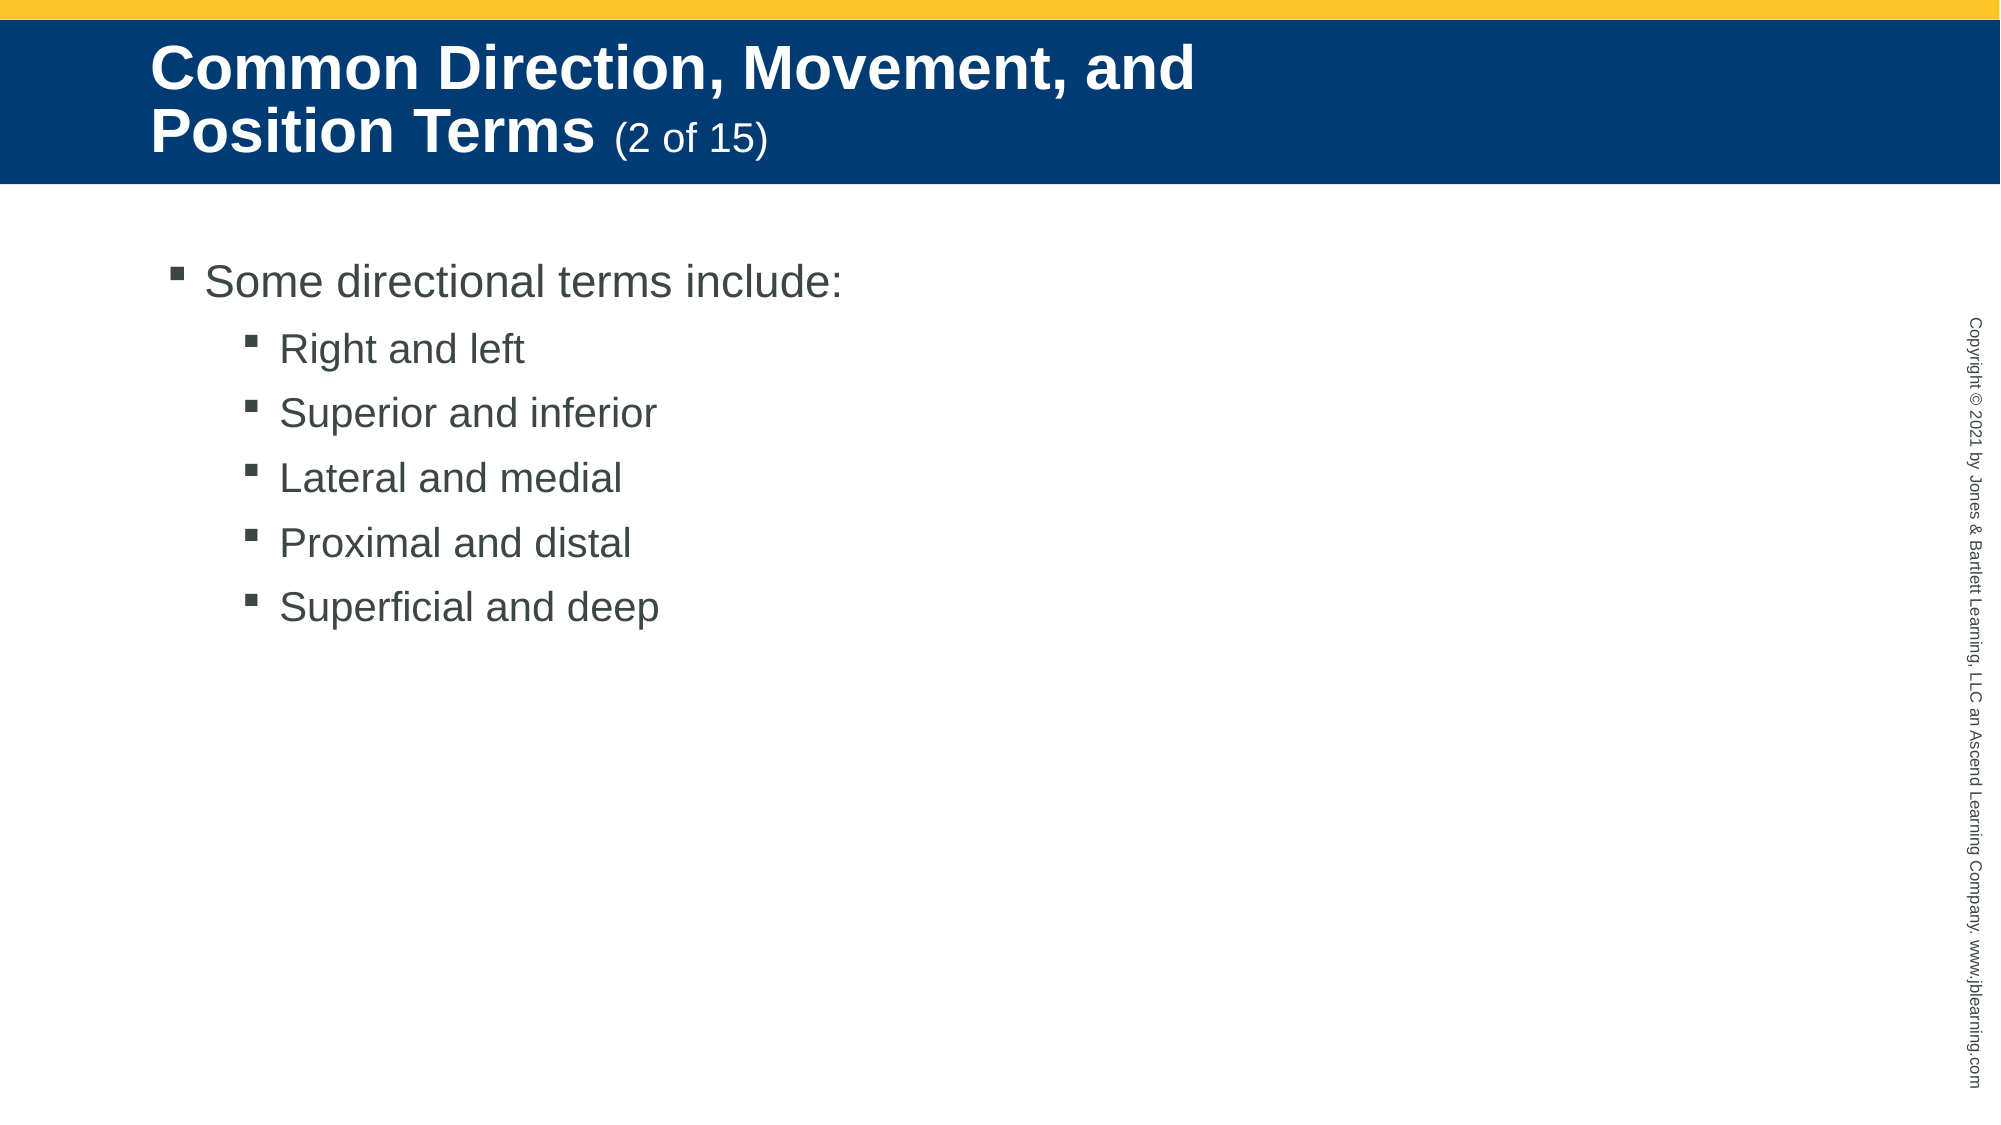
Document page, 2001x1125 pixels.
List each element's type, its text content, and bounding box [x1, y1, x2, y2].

title Common Direction, Movement, and Position Terms (2 of 15) [0, 19, 2000, 185]
list Some directional terms include: Right and left Superior and inferior Lateral and medial Proximal and distal Superficial and deep [151, 244, 1840, 1016]
